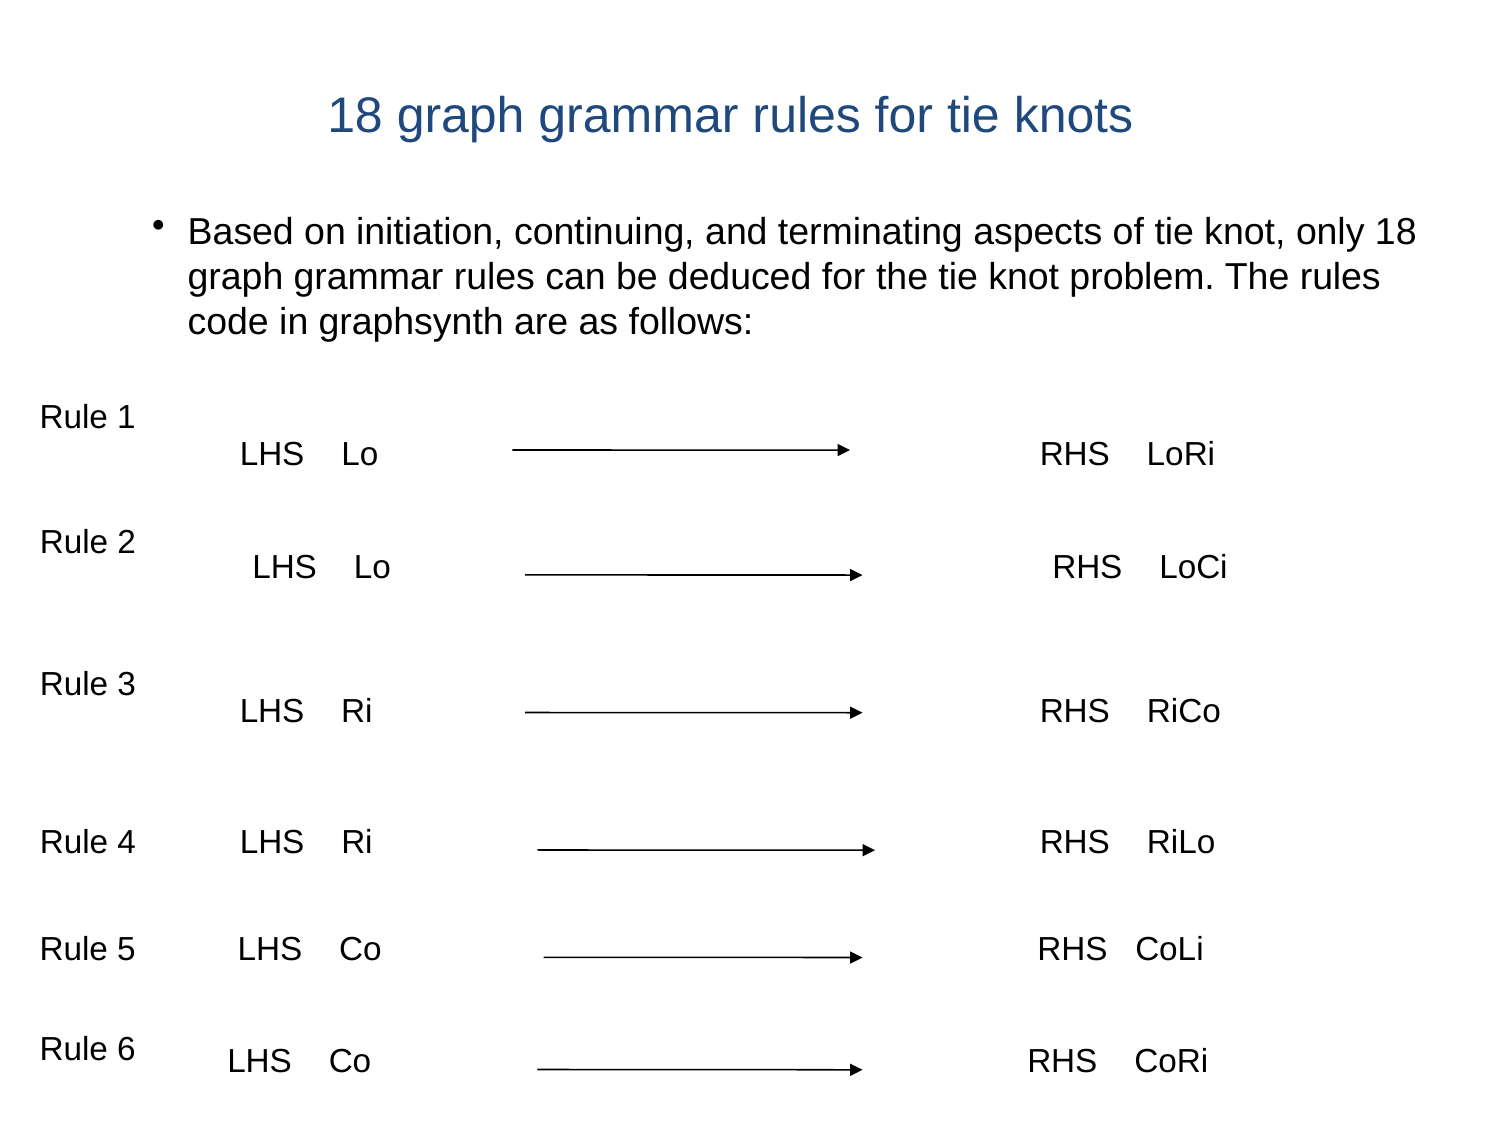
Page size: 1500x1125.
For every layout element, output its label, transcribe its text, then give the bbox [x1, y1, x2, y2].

text_box LHS Ri [224, 812, 613, 868]
text_box LHS Lo [224, 424, 613, 480]
text_box [524, 706, 863, 719]
text_box RHS CoLi [1022, 919, 1288, 975]
text_box LHS Ri [225, 682, 425, 737]
text_box LHS Co [212, 1032, 423, 1087]
text_box [524, 568, 863, 582]
text_box [537, 1063, 863, 1076]
text_box Rule 5 [24, 919, 163, 975]
text_box RHS LoRi [1025, 424, 1288, 480]
text_box 18 graph grammar rules for tie knots [312, 74, 1149, 150]
text_box Rule 4 [24, 812, 213, 868]
text_box Rule 6 [24, 1019, 188, 1075]
text_box [543, 951, 863, 964]
text_box Rule 2 [24, 512, 225, 568]
text_box [512, 443, 850, 457]
text_box RHS CoRi [1012, 1032, 1277, 1087]
text_box RHS LoCi [1037, 537, 1313, 593]
text_box Rule 1 [24, 387, 463, 443]
text_box RHS RiLo [1024, 812, 1263, 868]
text_box [537, 844, 875, 857]
text_box Based on initiation, continuing, and terminating aspects of tie knot, only 18 graph grammar rules can be deduced for the tie knot problem. The rules code in graphsynth are as follows: [137, 199, 1455, 350]
text_box LHS Lo [237, 537, 625, 593]
text_box LHS Co [222, 919, 434, 975]
text_box RHS RiCo [1024, 682, 1263, 737]
text_box Rule 3 [24, 655, 225, 710]
